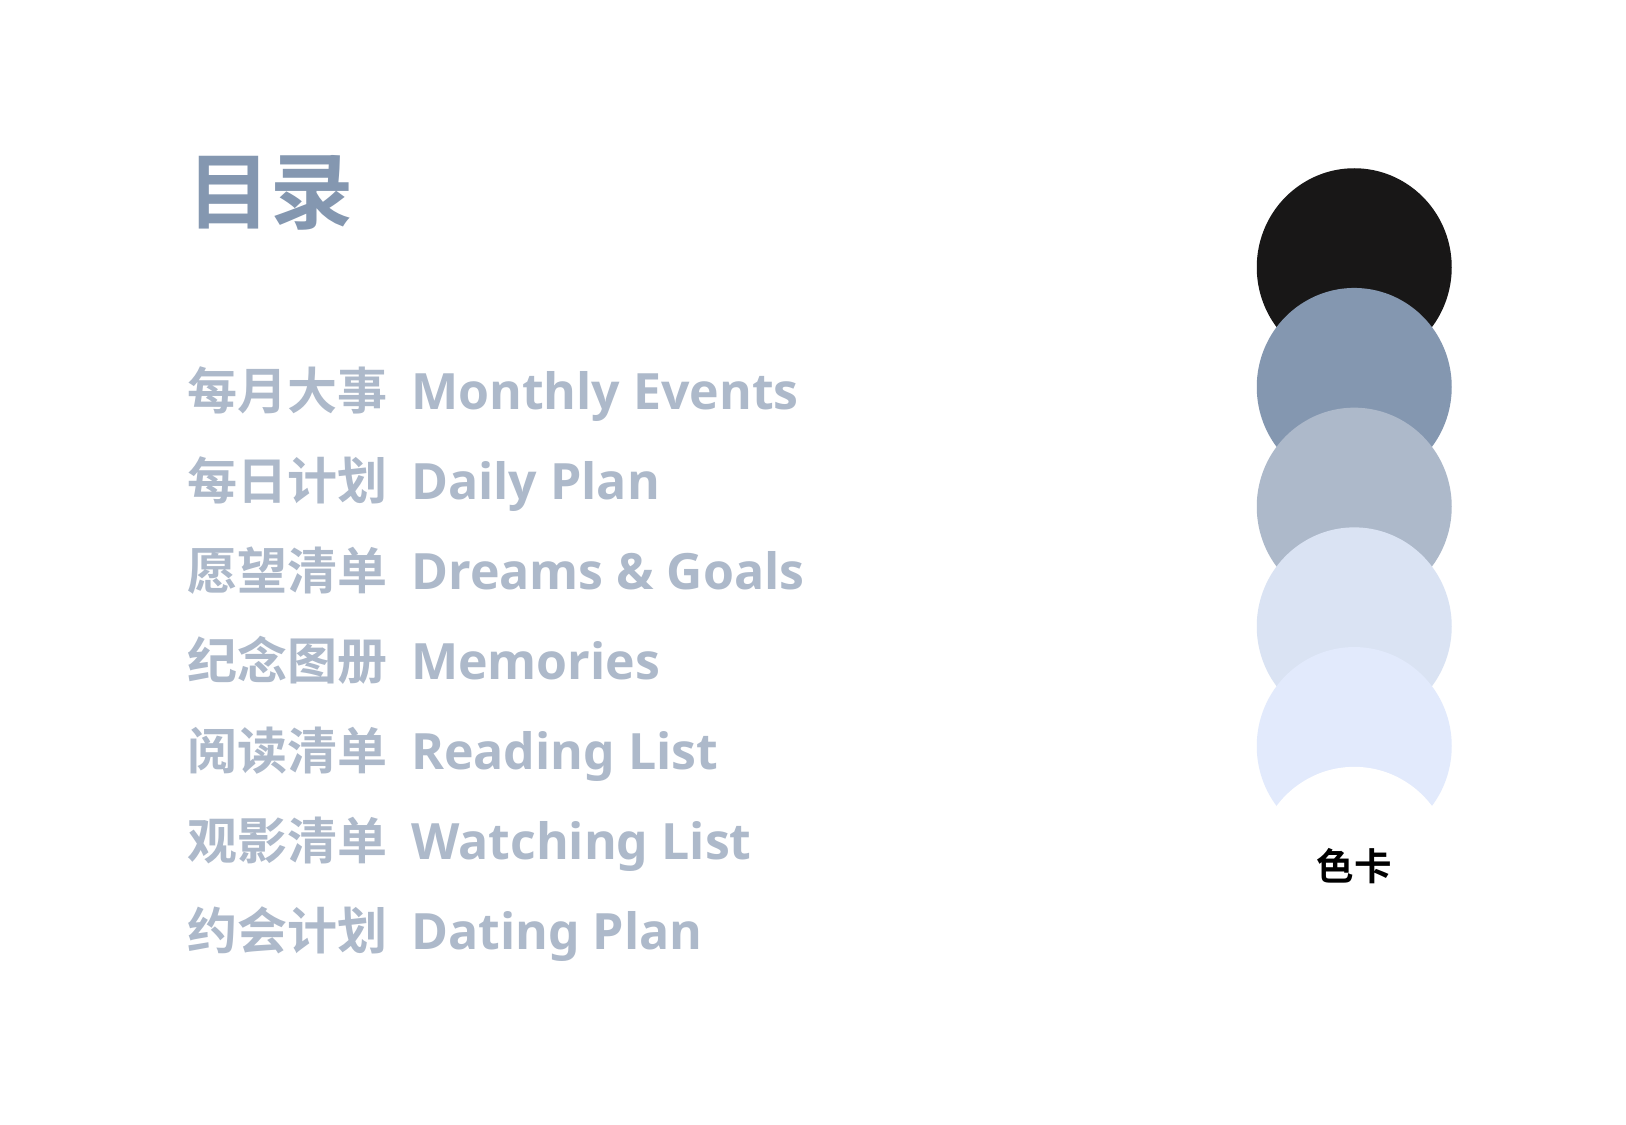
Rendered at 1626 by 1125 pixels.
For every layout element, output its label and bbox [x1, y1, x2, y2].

text_box [173, 81, 1452, 965]
